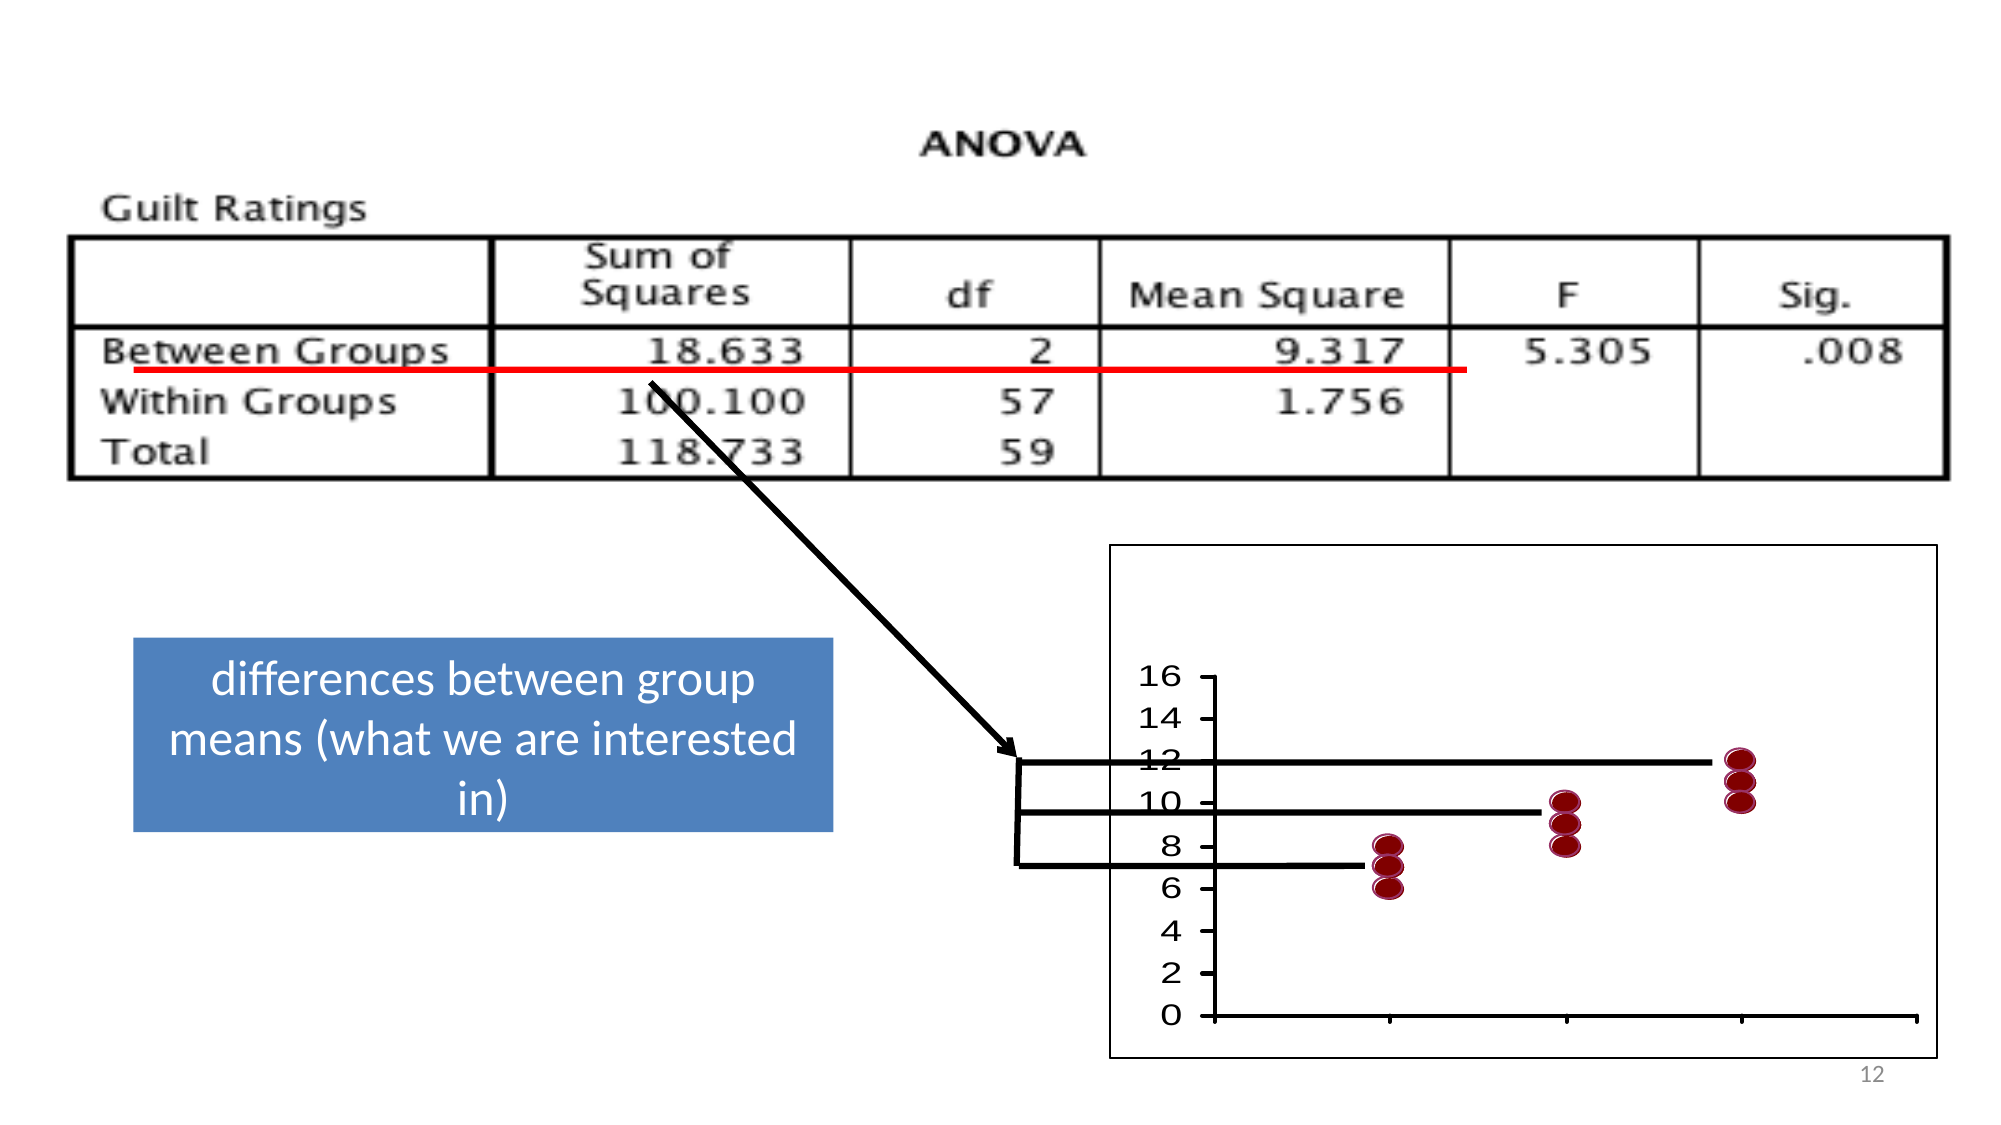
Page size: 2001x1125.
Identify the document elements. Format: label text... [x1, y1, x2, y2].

picture [64, 90, 2000, 1066]
slide_number 12 [1433, 1075, 1900, 1103]
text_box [133, 369, 1468, 867]
